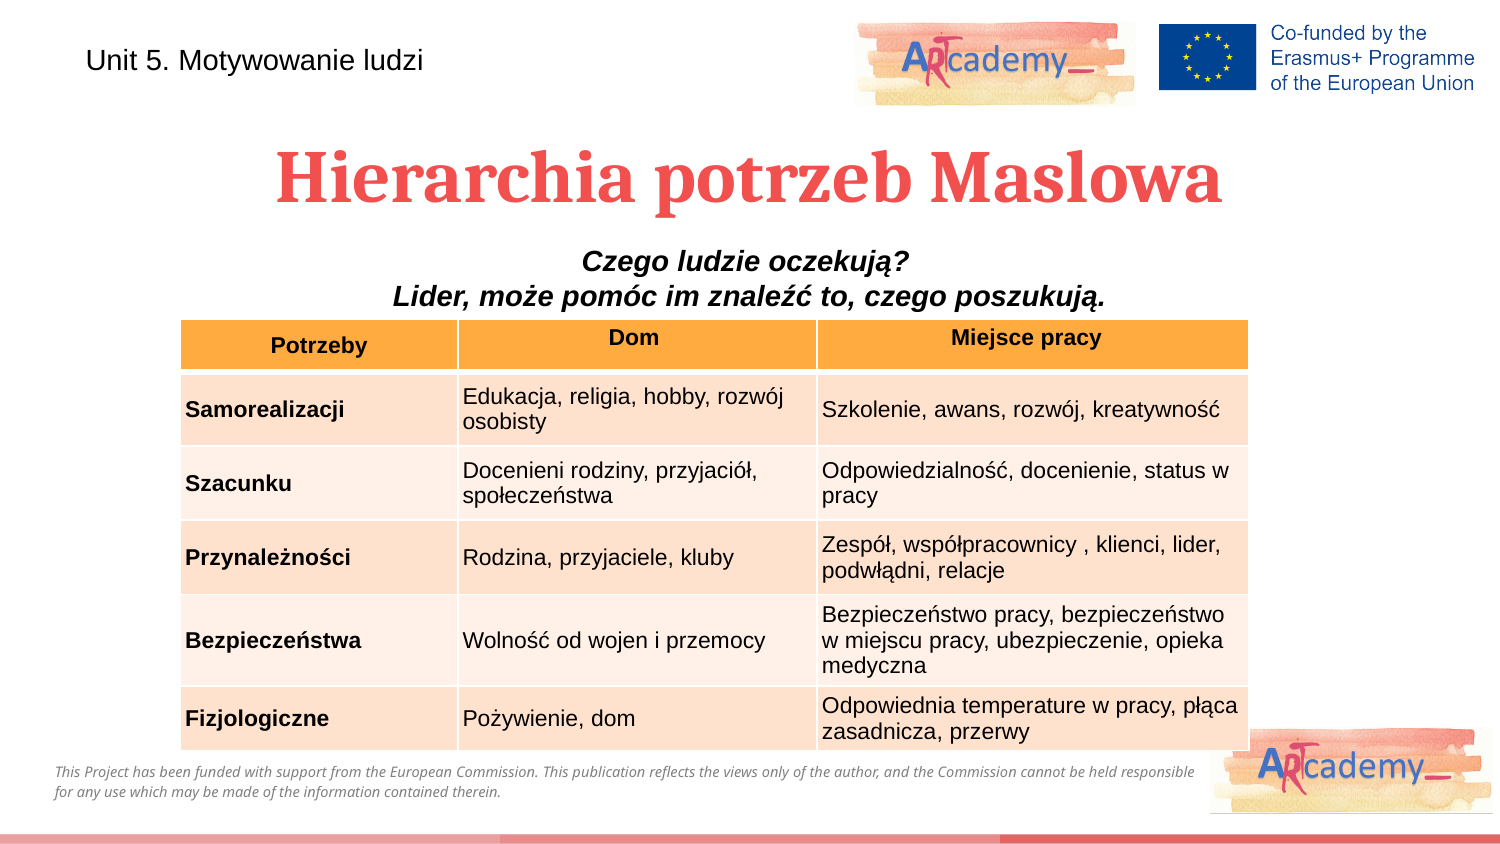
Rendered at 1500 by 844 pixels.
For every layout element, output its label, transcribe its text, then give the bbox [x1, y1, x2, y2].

table_cell Fizjologiczne [181, 687, 457, 750]
table_cell Szkolenie, awans, rozwój, kreatywność [818, 375, 1248, 445]
picture [1210, 709, 1493, 844]
picture [1158, 24, 1474, 94]
table_cell Odpowiednia temperature w pracy, płąca zasadnicza, przerwy [818, 687, 1248, 750]
table_cell Odpowiedzialność, docenienie, status w pracy [818, 447, 1248, 519]
table_cell Szacunku [181, 447, 457, 519]
table_cell Samorealizacji [181, 375, 457, 445]
table_cell Wolność od wojen i przemocy [459, 595, 816, 685]
table_cell Bezpieczeństwo pracy, bezpieczeństwo w miejscu pracy, ubezpieczenie, opieka medyczna [818, 595, 1248, 685]
table_cell Zespół, współpracownicy , klienci, lider, podwłądni, relacje [818, 521, 1248, 594]
table_cell Pożywienie, dom [459, 687, 816, 750]
title Hierarchia potrzeb Maslowa [204, 50, 1296, 233]
text_box This Project has been funded with support from the European Commission. This publication reflects the views only of the author, and the Commission cannot be held responsible for any use which may be made of the information contained therein. [39, 754, 1205, 799]
table_cell Edukacja, religia, hobby, rozwój osobisty [459, 375, 816, 445]
table_cell Przynależności [181, 521, 457, 594]
table_header Potrzeby [181, 320, 457, 369]
table_header Miejsce pracy [818, 320, 1248, 369]
table_cell Rodzina, przyjaciele, kluby [459, 521, 816, 594]
table_cell Docenieni rodziny, przyjaciół, społeczeństwa [459, 447, 816, 519]
table_cell Bezpieczeństwa [181, 595, 457, 685]
picture [854, 2, 1137, 138]
text_box Czego ludzie oczekują? Lider, może pomóc im znaleźć to, czego poszukują. [167, 234, 1333, 320]
table_header Dom [459, 320, 816, 369]
text_box Unit 5. Motywowanie ludzi [70, 33, 583, 84]
